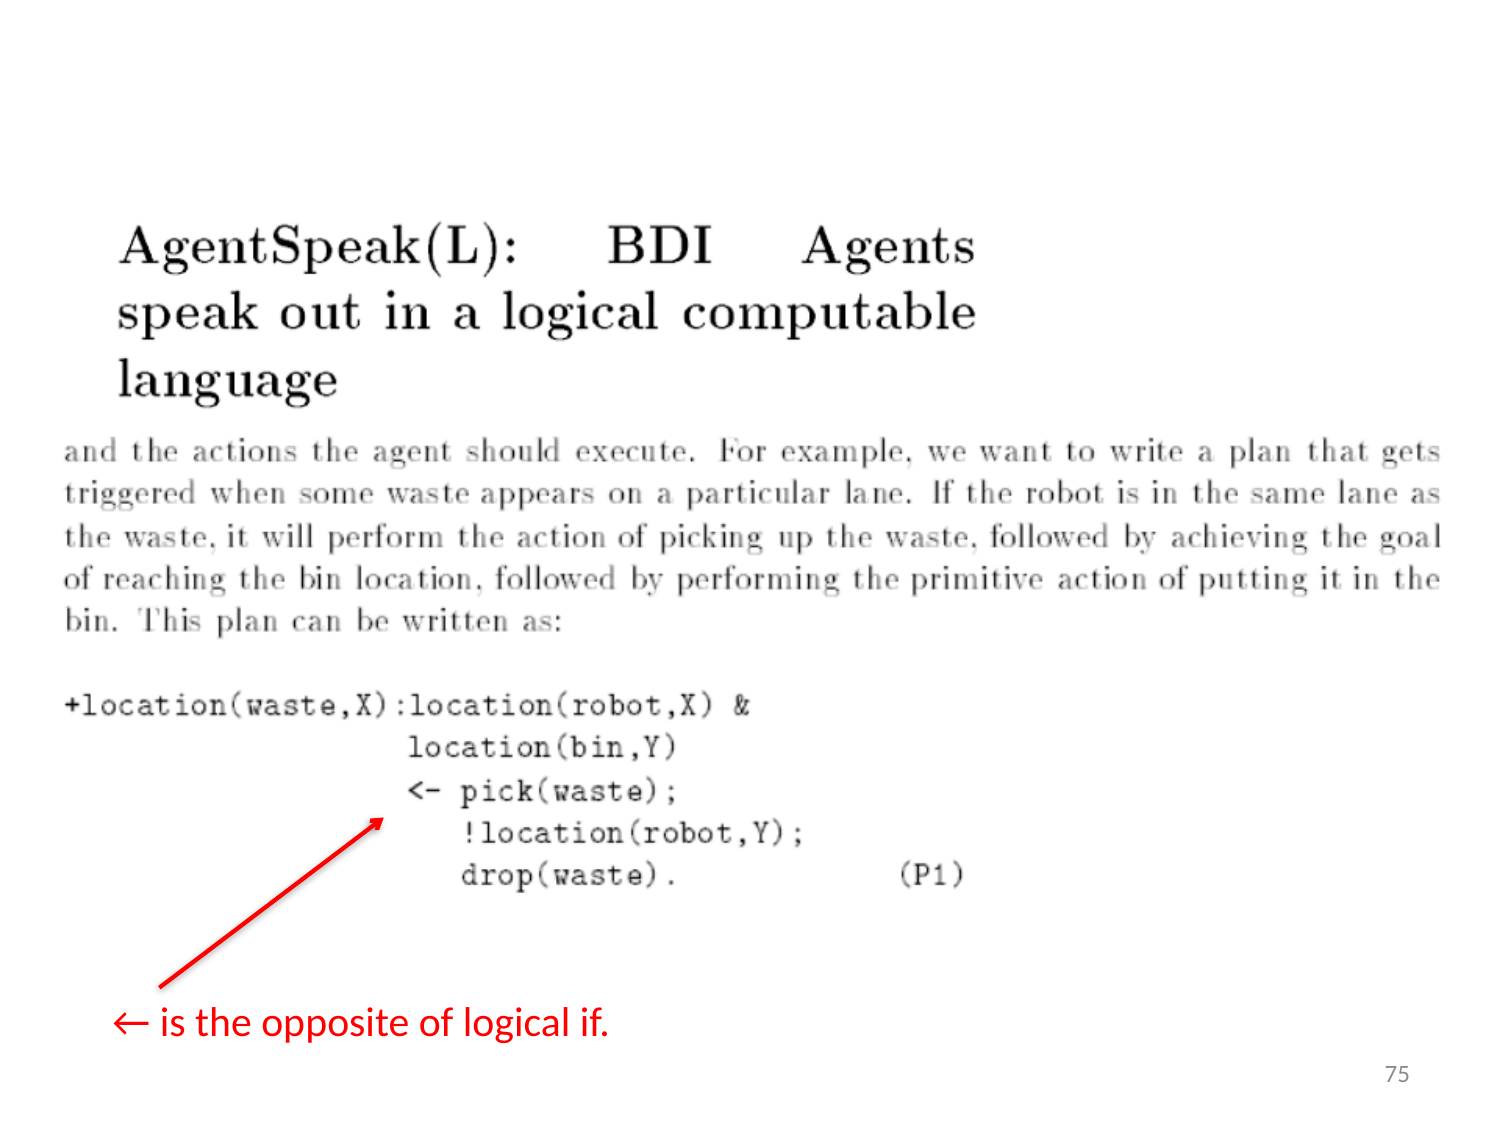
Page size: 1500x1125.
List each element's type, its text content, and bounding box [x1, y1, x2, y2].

slide_number 75 [1074, 1042, 1425, 1103]
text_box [159, 817, 384, 988]
text_box ← is the opposite of logical if. [88, 987, 1223, 1098]
picture [40, 196, 1500, 930]
